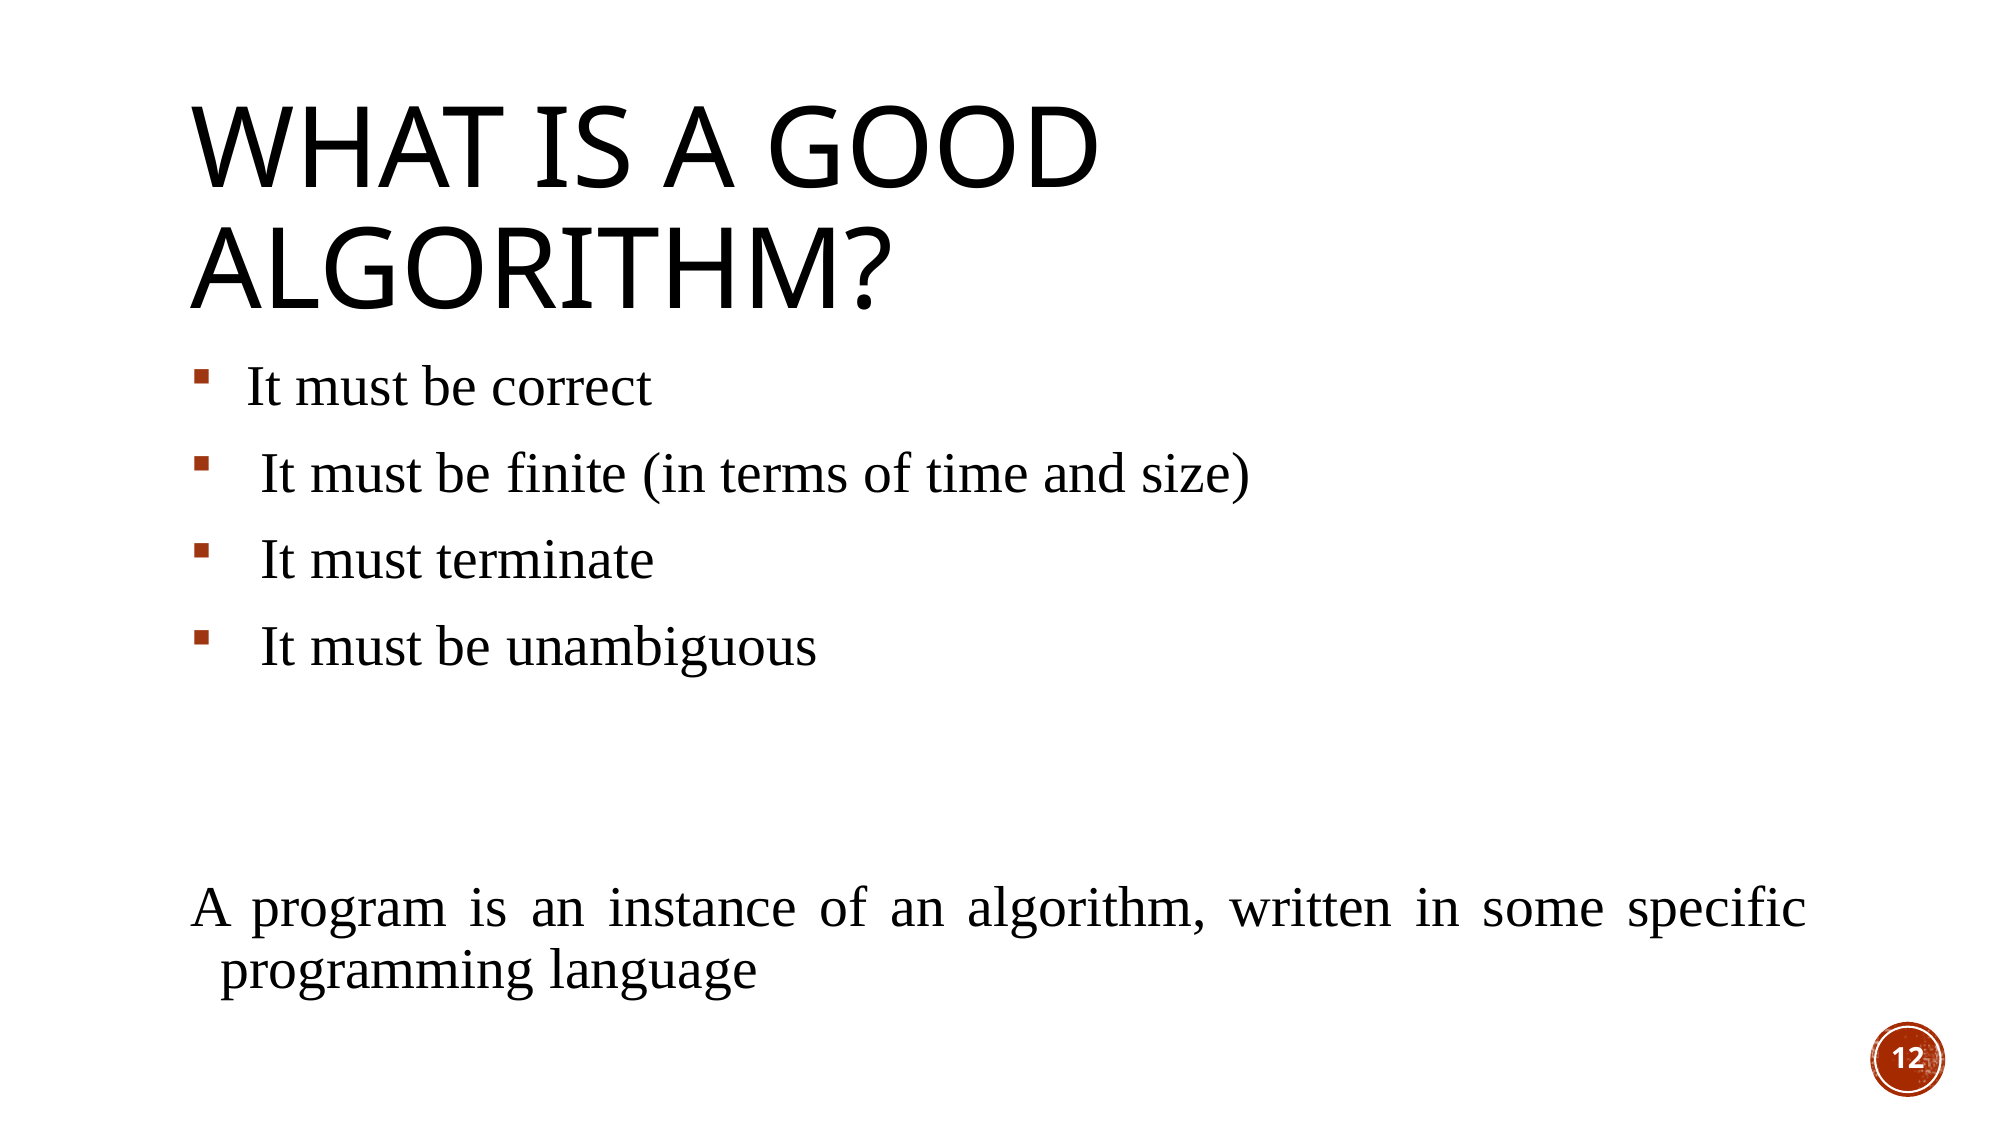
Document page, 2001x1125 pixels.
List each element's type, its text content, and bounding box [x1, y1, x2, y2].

slide_number 12 [1855, 1028, 1961, 1089]
list It must be correct It must be finite (in terms of time and size) It must terminate It must be unambiguous A program is an instance of an algorithm, written in some specific programming language [175, 348, 1826, 1013]
title What Is A Good Algorithm? [175, 79, 1826, 344]
